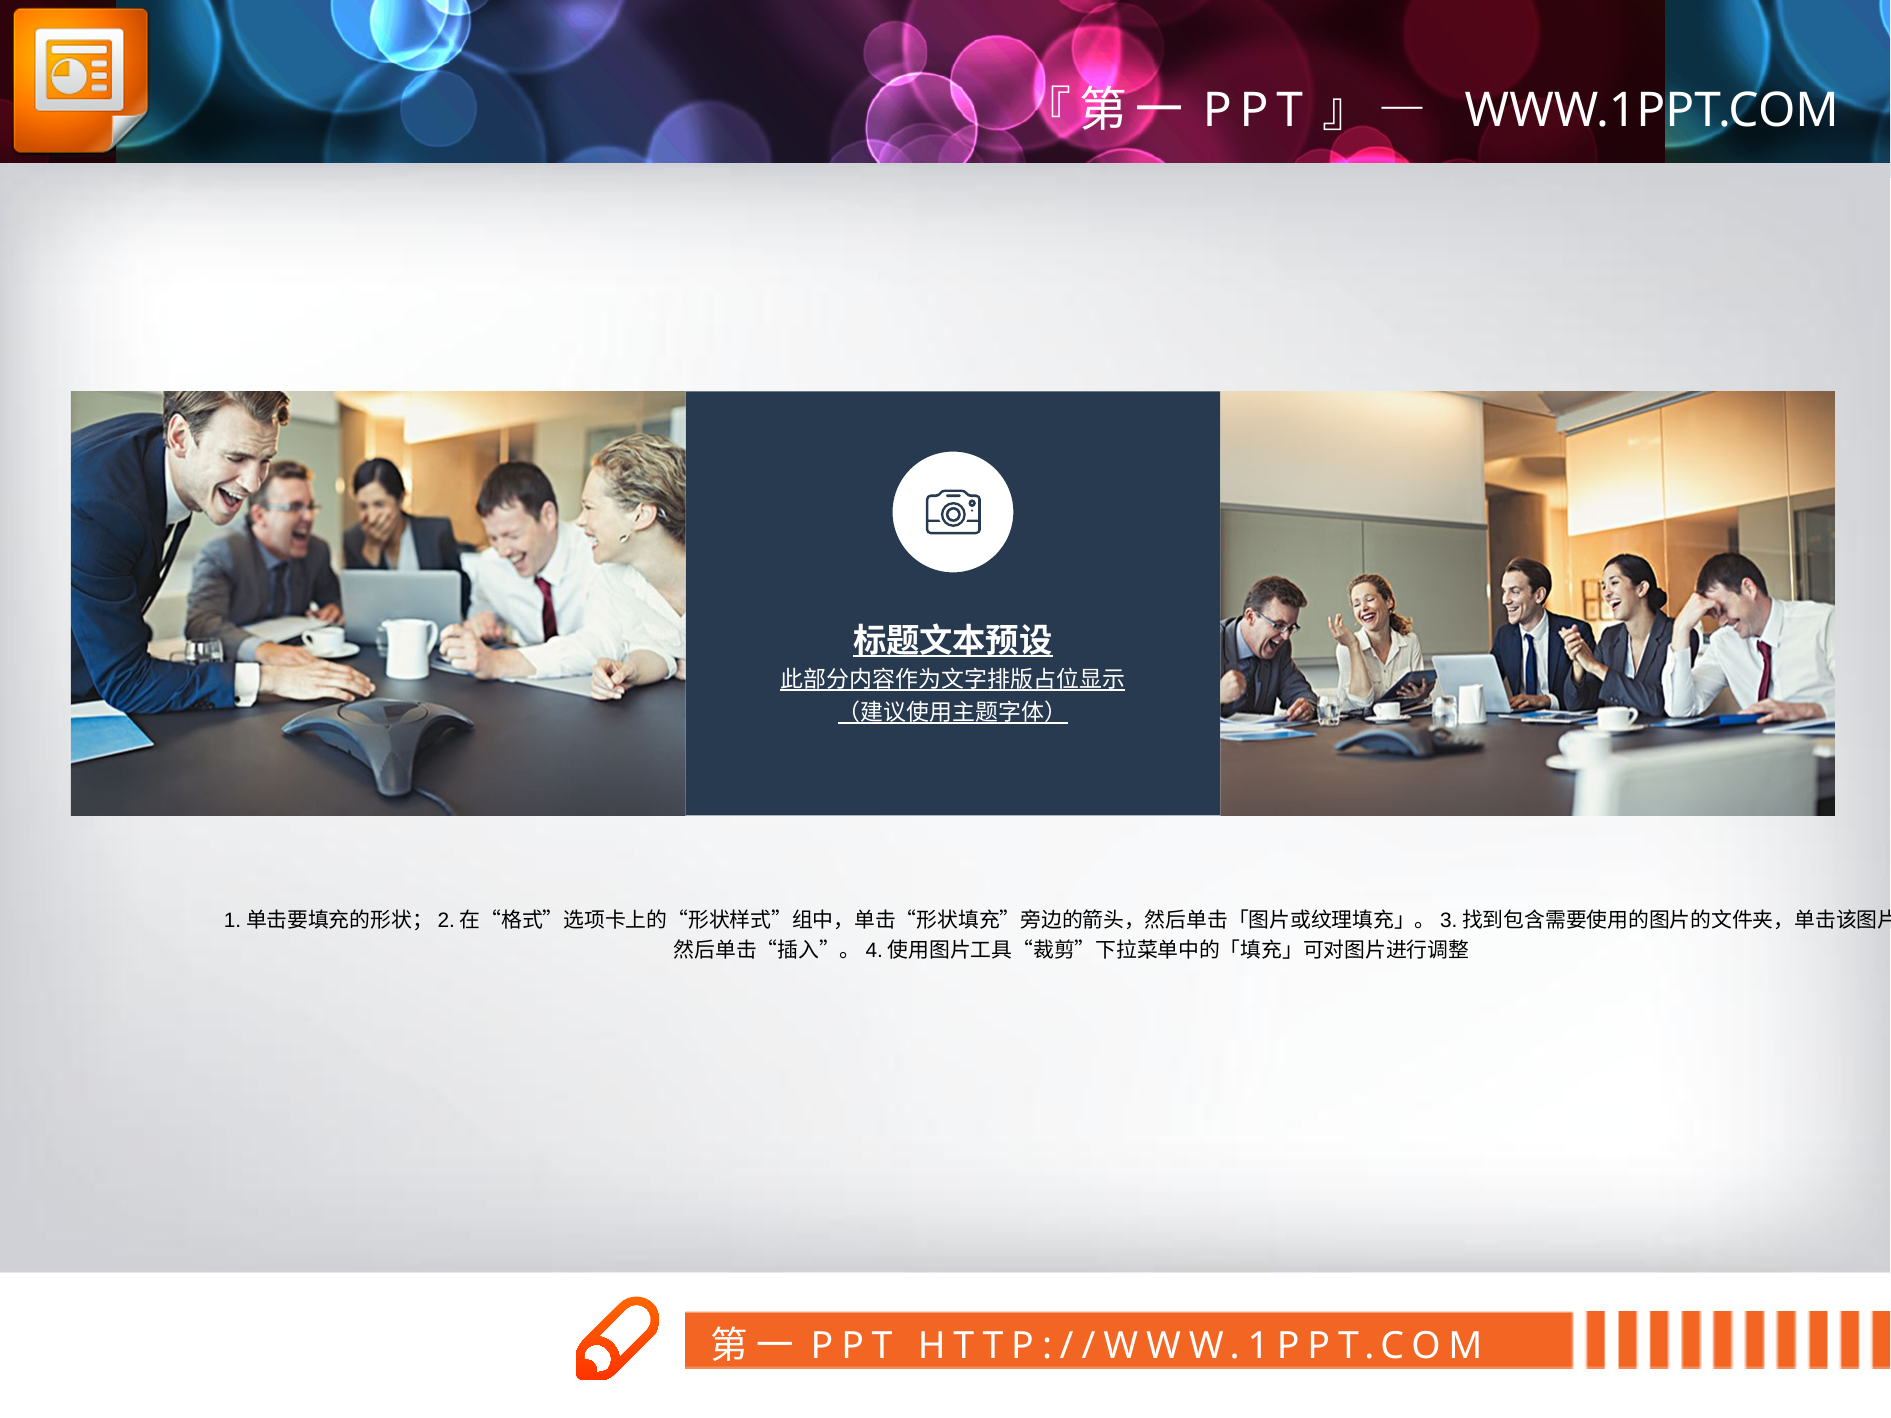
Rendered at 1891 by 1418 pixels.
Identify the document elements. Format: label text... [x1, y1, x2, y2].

text_box [925, 489, 981, 535]
text_box 此部分内容作为文字排版占位显示 （建议使用主题字体） [717, 658, 1189, 761]
text_box [686, 391, 1220, 816]
text_box 1.单击要填充的形状；2.在“格式”选项卡上的“形状样式”组中，单击“形状填充”旁边的箭头，然后单击「图片或纹理填充」。3.找到包含需要使用的图片的文件夹，单击该图片， 然后单击“插入”。4.使用图片工具“裁剪”下拉菜单中的「填充」可对图片进行调整 [209, 894, 1697, 1028]
picture [685, 1311, 1891, 1369]
text_box [1220, 391, 1835, 816]
text_box [70, 391, 686, 816]
text_box [891, 450, 1015, 574]
text_box 标题文本预设 [717, 612, 1189, 658]
picture [0, 0, 1891, 1275]
